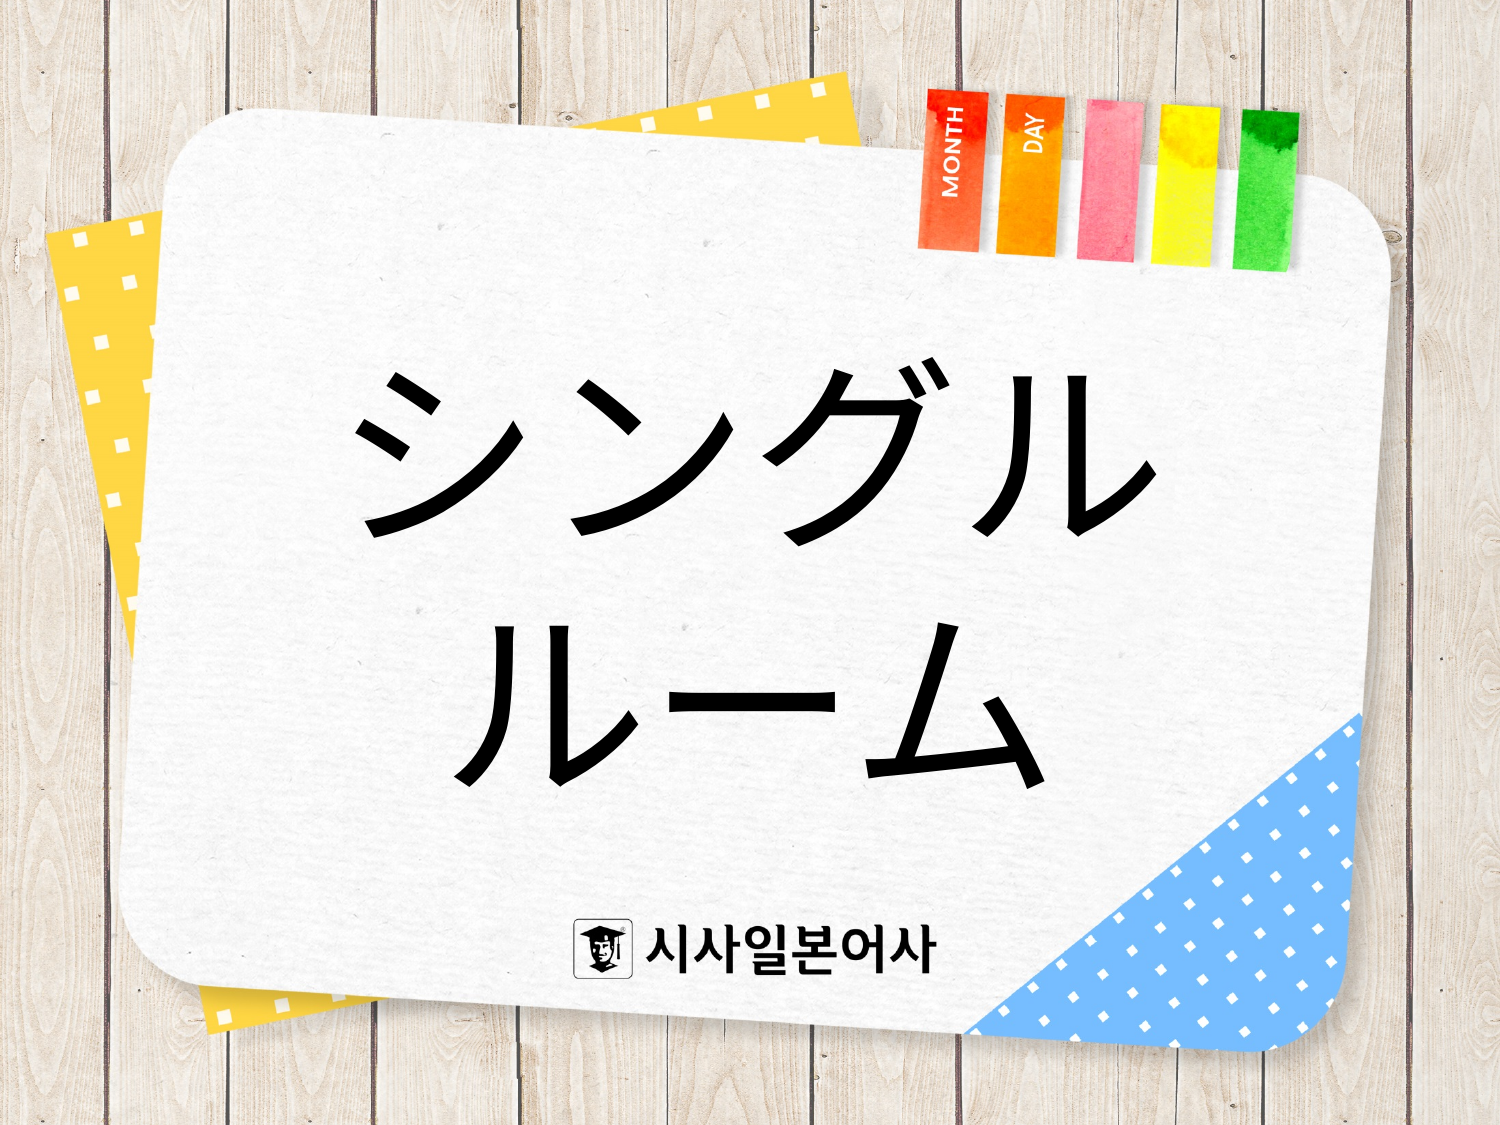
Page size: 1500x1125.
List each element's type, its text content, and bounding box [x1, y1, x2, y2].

picture [0, 0, 1500, 1125]
title シングル ルーム [75, 338, 1425, 811]
